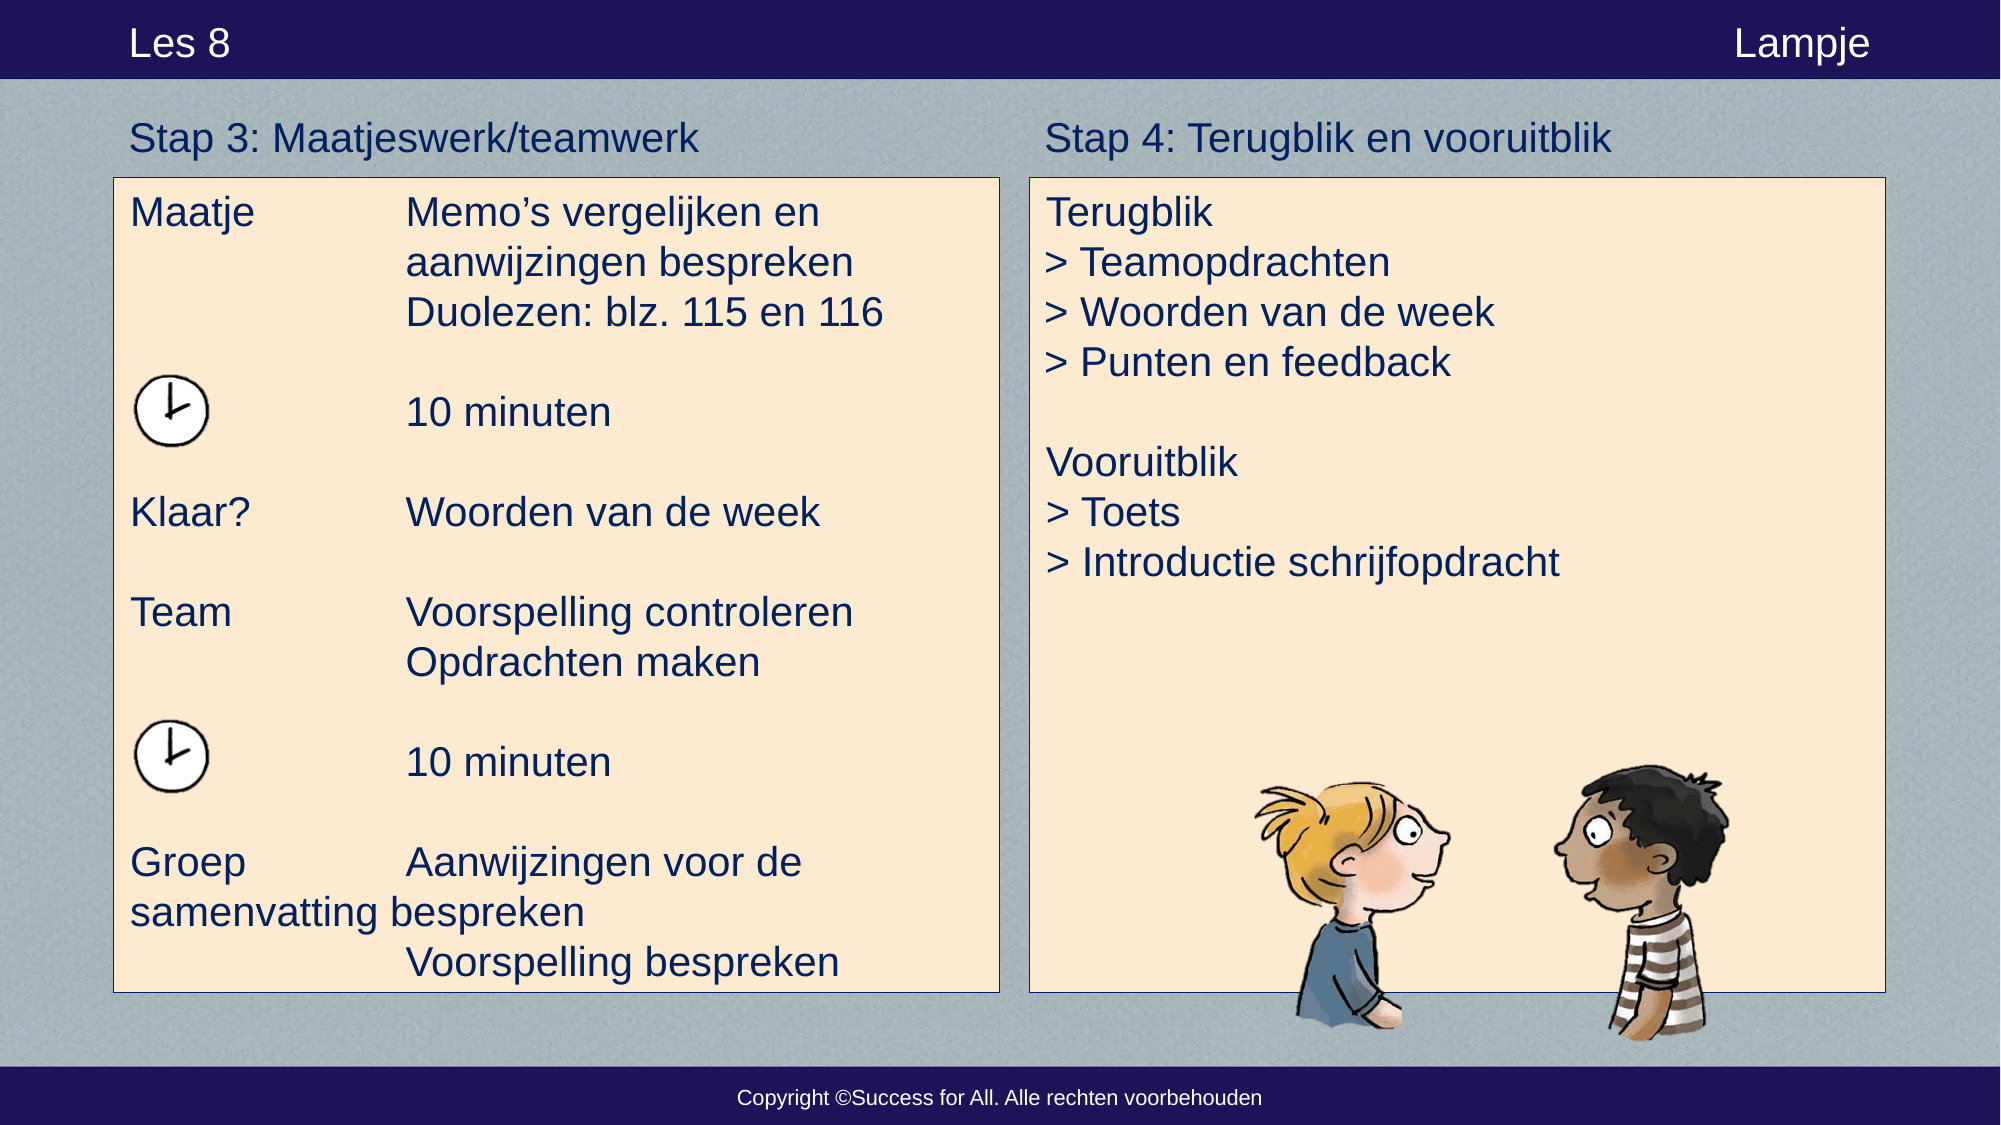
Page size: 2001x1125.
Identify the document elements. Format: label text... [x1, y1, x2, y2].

text_box Maatje Memo’s vergelijken en aanwijzingen bespreken Duolezen: blz. 115 en 116 10 minuten Klaar? Woorden van de week Team Voorspelling controleren Opdrachten maken 10 minuten Groep Aanwijzingen voor de samenvatting bespreken Voorspelling bespreken [113, 177, 1000, 993]
picture [0, 0, 2001, 1125]
text_box Stap 4: Terugblik en vooruitblik [1029, 103, 1822, 169]
text_box Terugblik > Teamopdrachten > Woorden van de week > Punten en feedback Vooruitblik > Toets > Introductie schrijfopdracht [1029, 177, 1886, 993]
text_box Copyright ©Success for All. Alle rechten voorbehouden [0, 1076, 2000, 1125]
text_box Stap 3: Maatjeswerk/teamwerk [114, 103, 907, 169]
text_box Lampje [999, 8, 1886, 73]
text_box Les 8 [114, 8, 354, 73]
